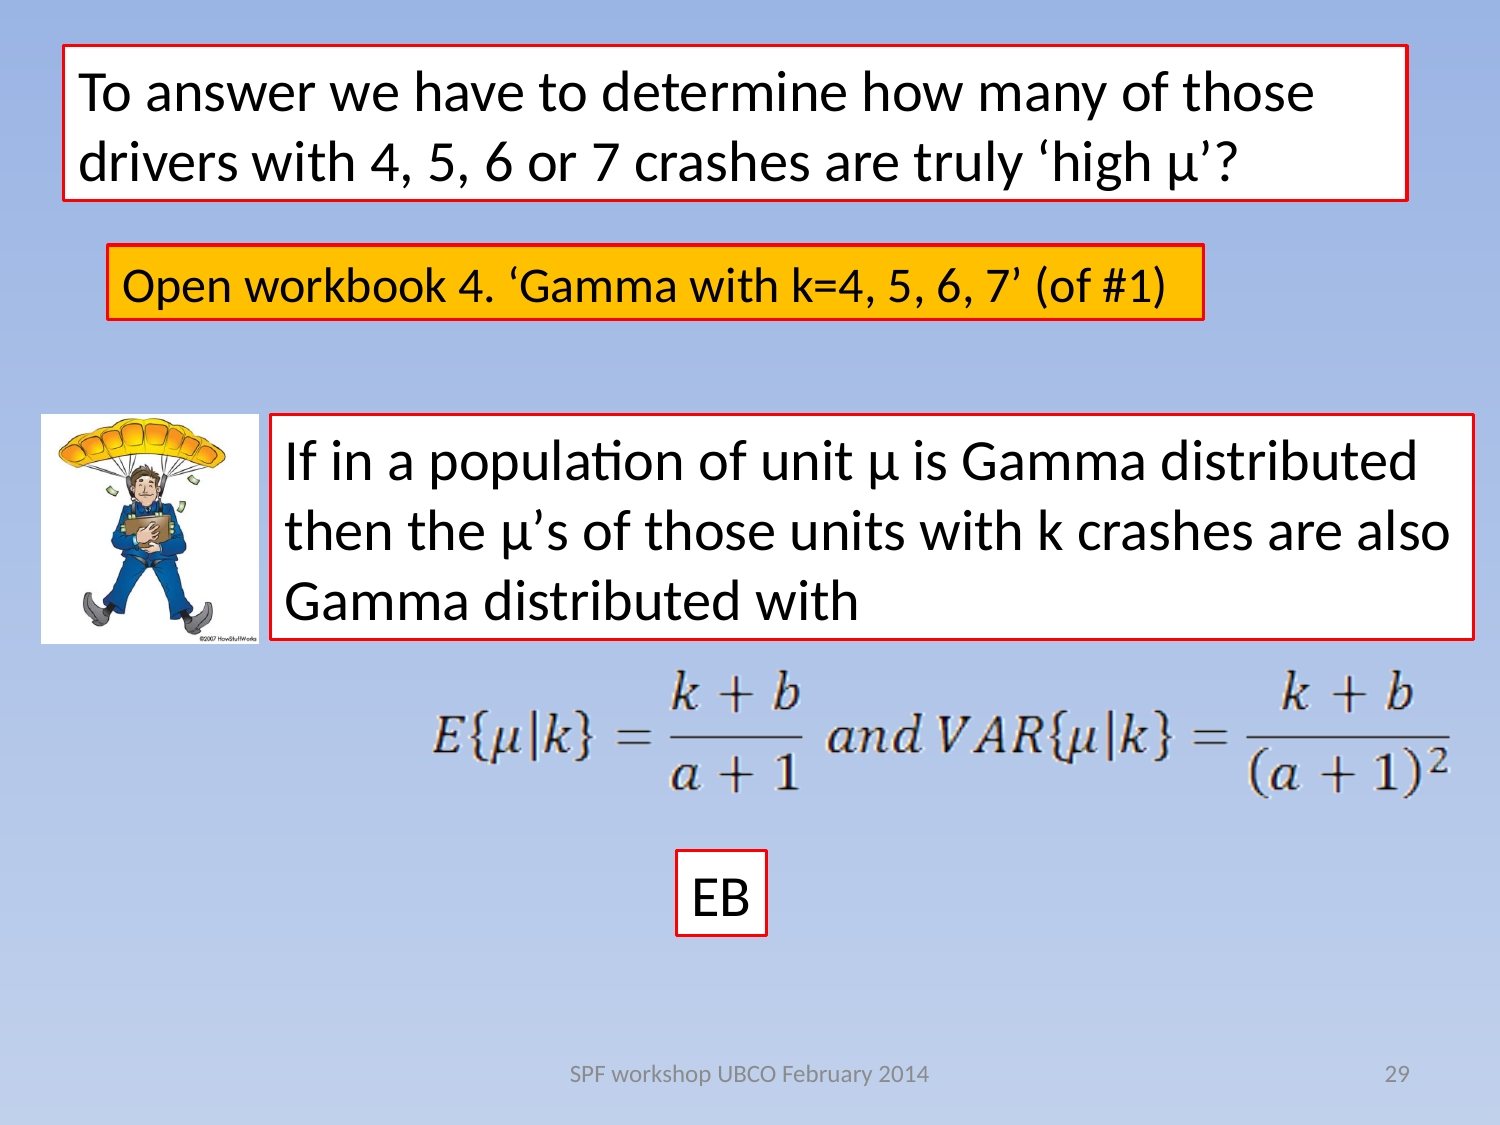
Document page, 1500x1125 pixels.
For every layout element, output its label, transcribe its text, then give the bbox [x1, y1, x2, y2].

picture [432, 665, 1454, 814]
text_box To answer we have to determine how many of those drivers with 4, 5, 6 or 7 crashes are truly ‘high μ’? [63, 45, 1408, 201]
slide_number 29 [1074, 1042, 1425, 1103]
footer SPF workshop UBCO February 2014 [512, 1042, 988, 1103]
text_box If in a population of unit μ is Gamma distributed then the μ’s of those units with k crashes are also Gamma distributed with [270, 414, 1474, 640]
text_box EB [676, 850, 767, 936]
text_box Open workbook 4. ‘Gamma with k=4, 5, 6, 7’ (of #1) [107, 244, 1204, 320]
picture [40, 414, 259, 644]
